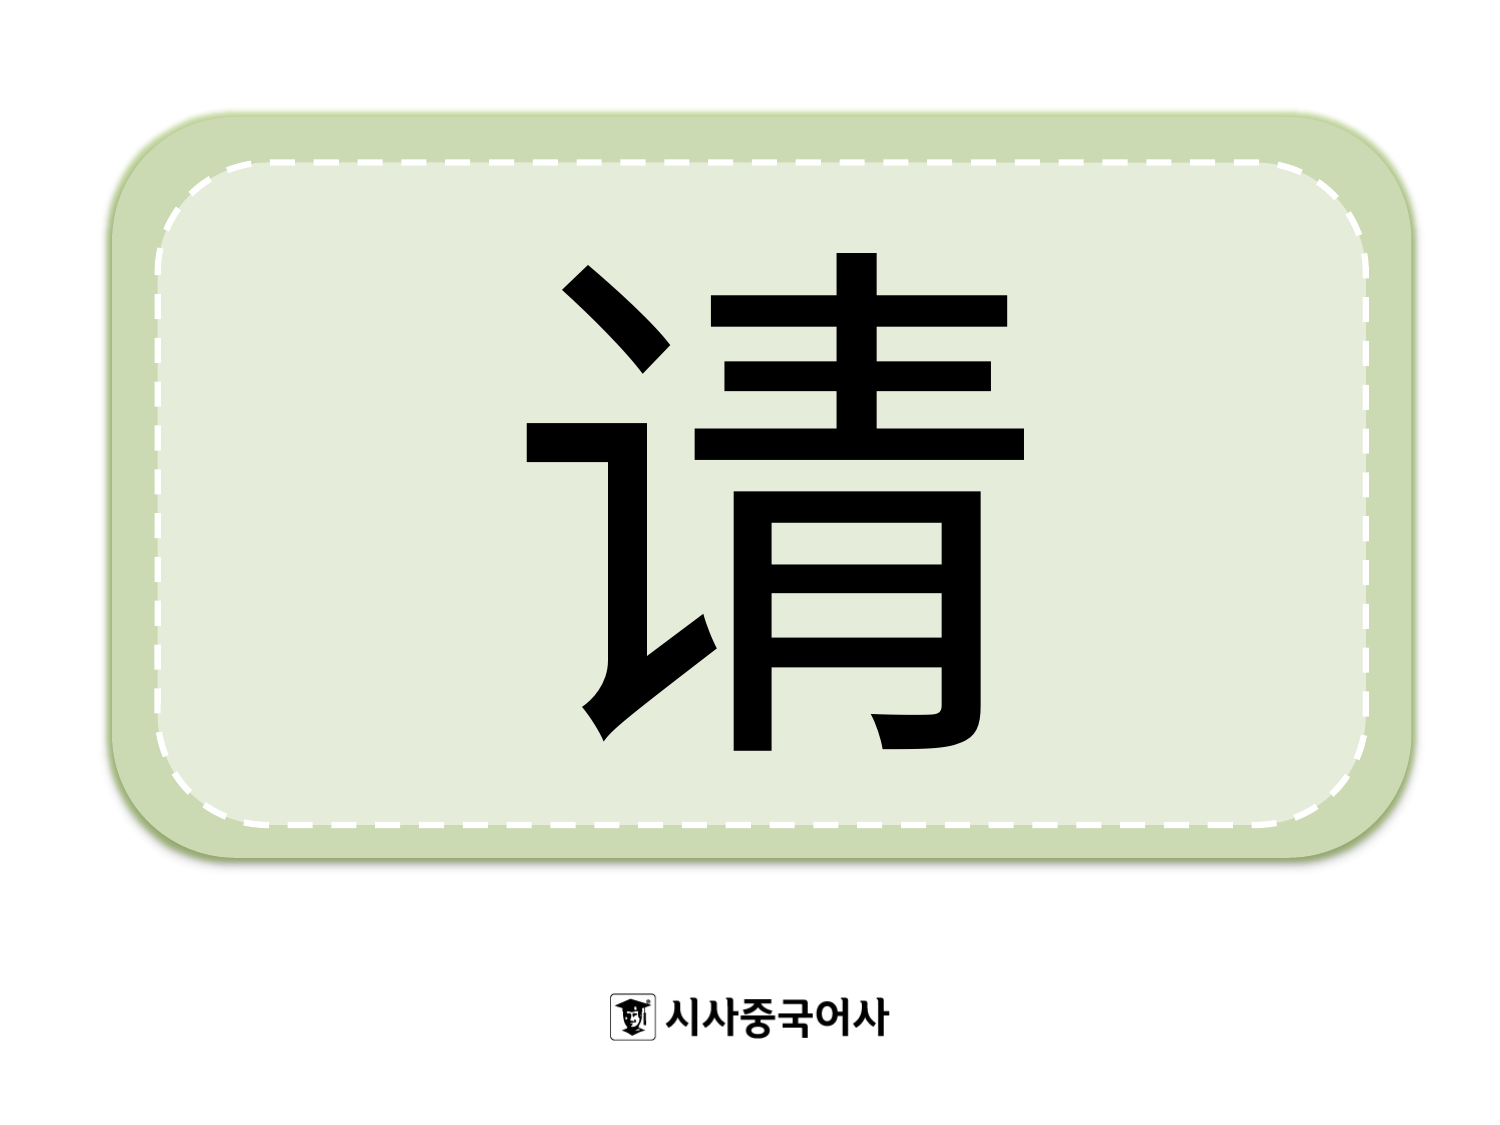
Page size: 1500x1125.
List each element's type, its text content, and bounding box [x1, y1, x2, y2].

text_box 请 [171, 160, 1380, 824]
picture [602, 987, 898, 1047]
